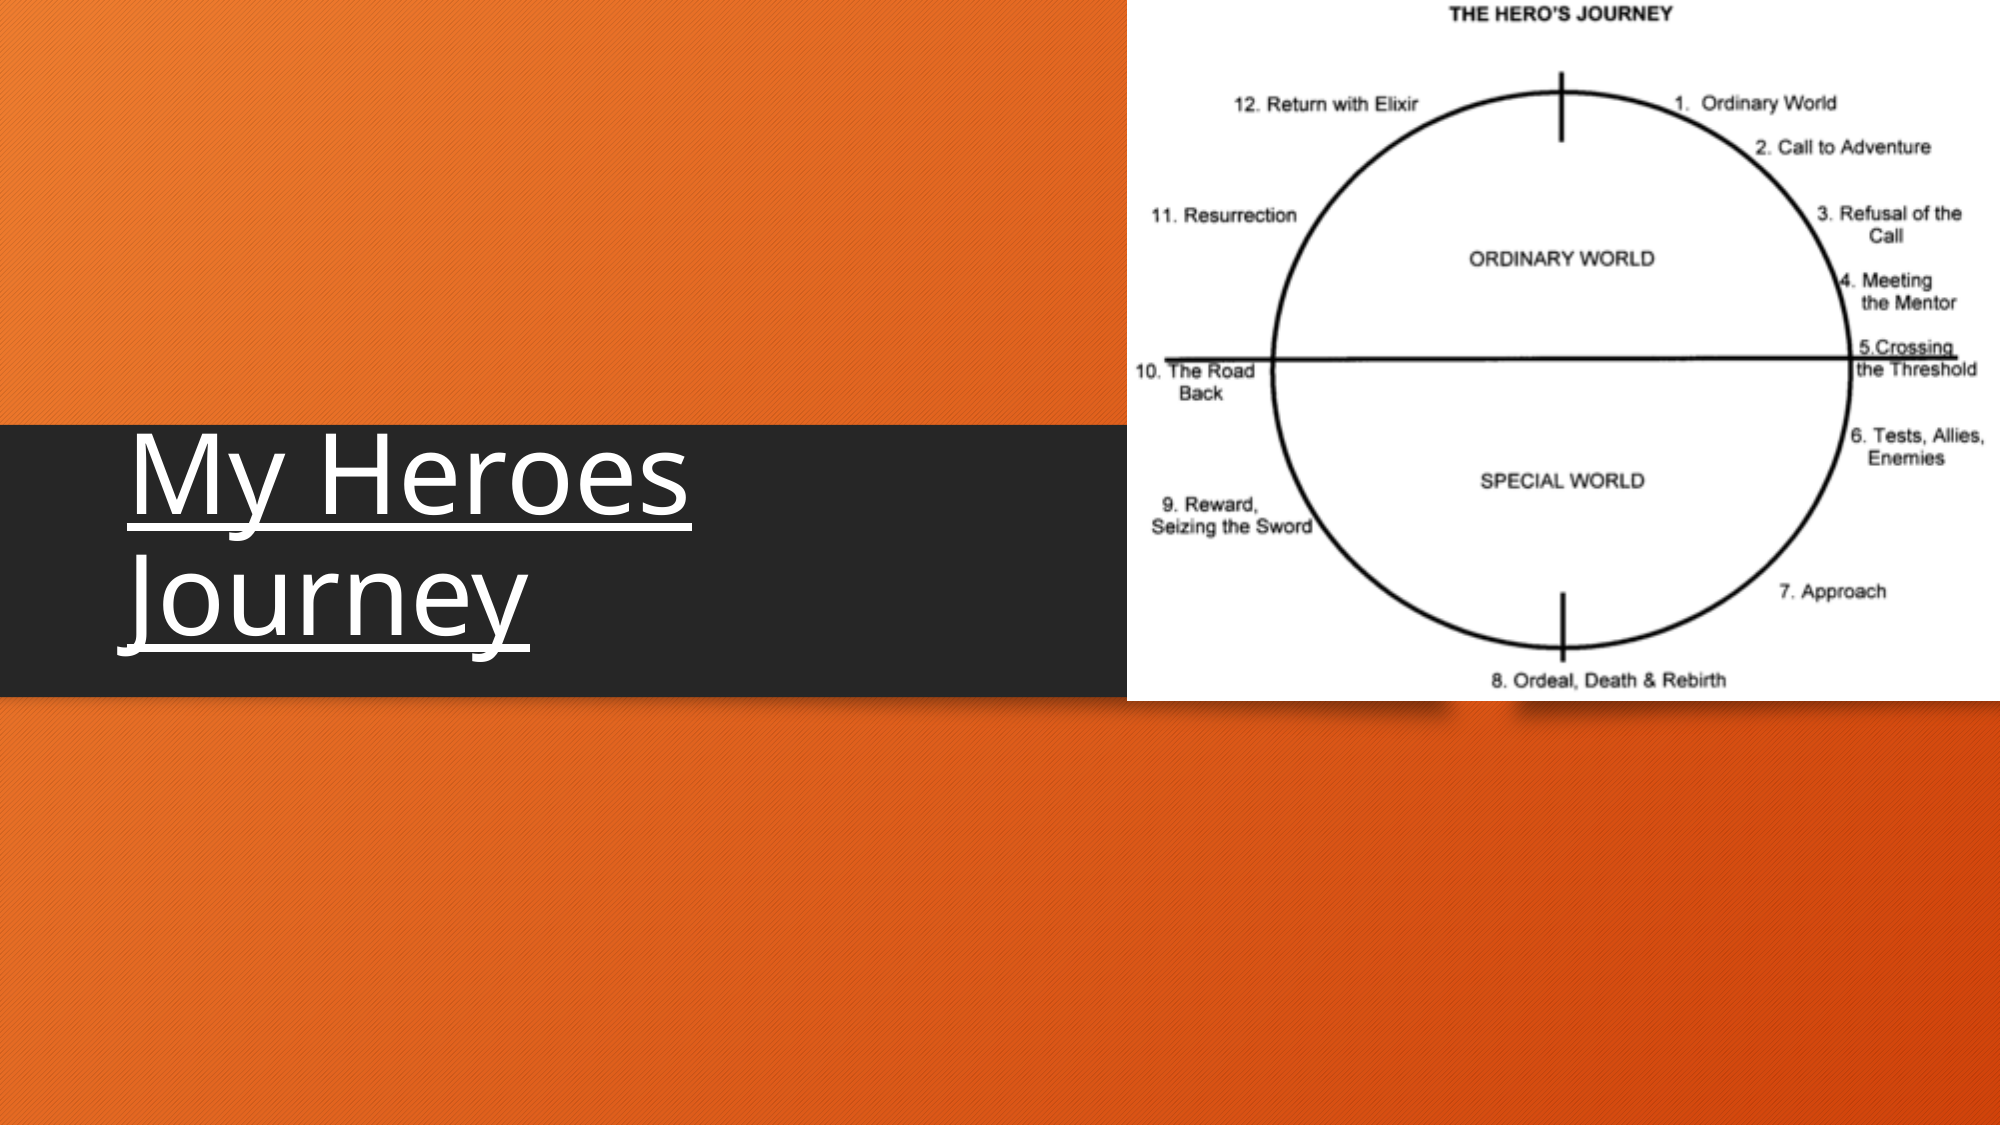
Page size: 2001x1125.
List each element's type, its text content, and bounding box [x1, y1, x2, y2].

picture [0, 0, 2000, 742]
title My Heroes Journey [111, 442, 1103, 668]
